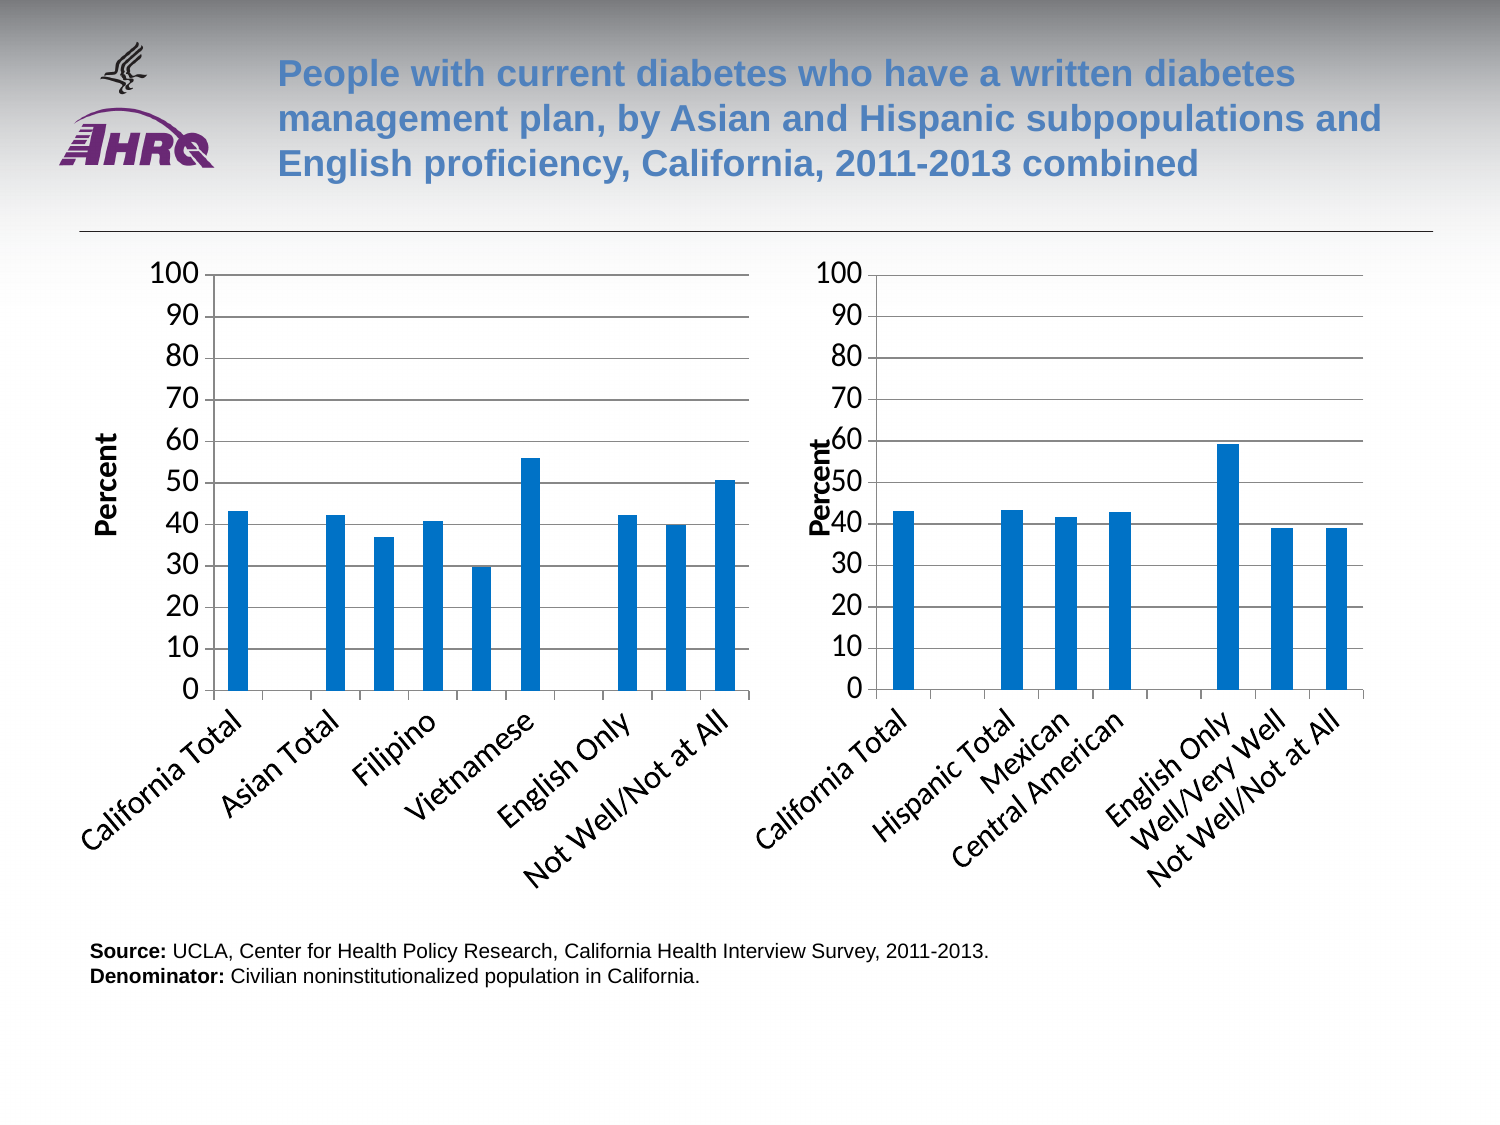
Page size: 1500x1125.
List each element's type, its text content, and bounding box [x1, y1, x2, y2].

chart [74, 254, 1426, 916]
title People with current diabetes who have a written diabetes management plan, by Asian and Hispanic subpopulations and English proficiency, California, 2011-2013 combined [262, 45, 1425, 188]
picture [0, 0, 1500, 1125]
text_box Source: UCLA, Center for Health Policy Research, California Health Interview Survey, 2011-2013. Denominator: Civilian noninstitutionalized population in California. [74, 929, 1425, 995]
